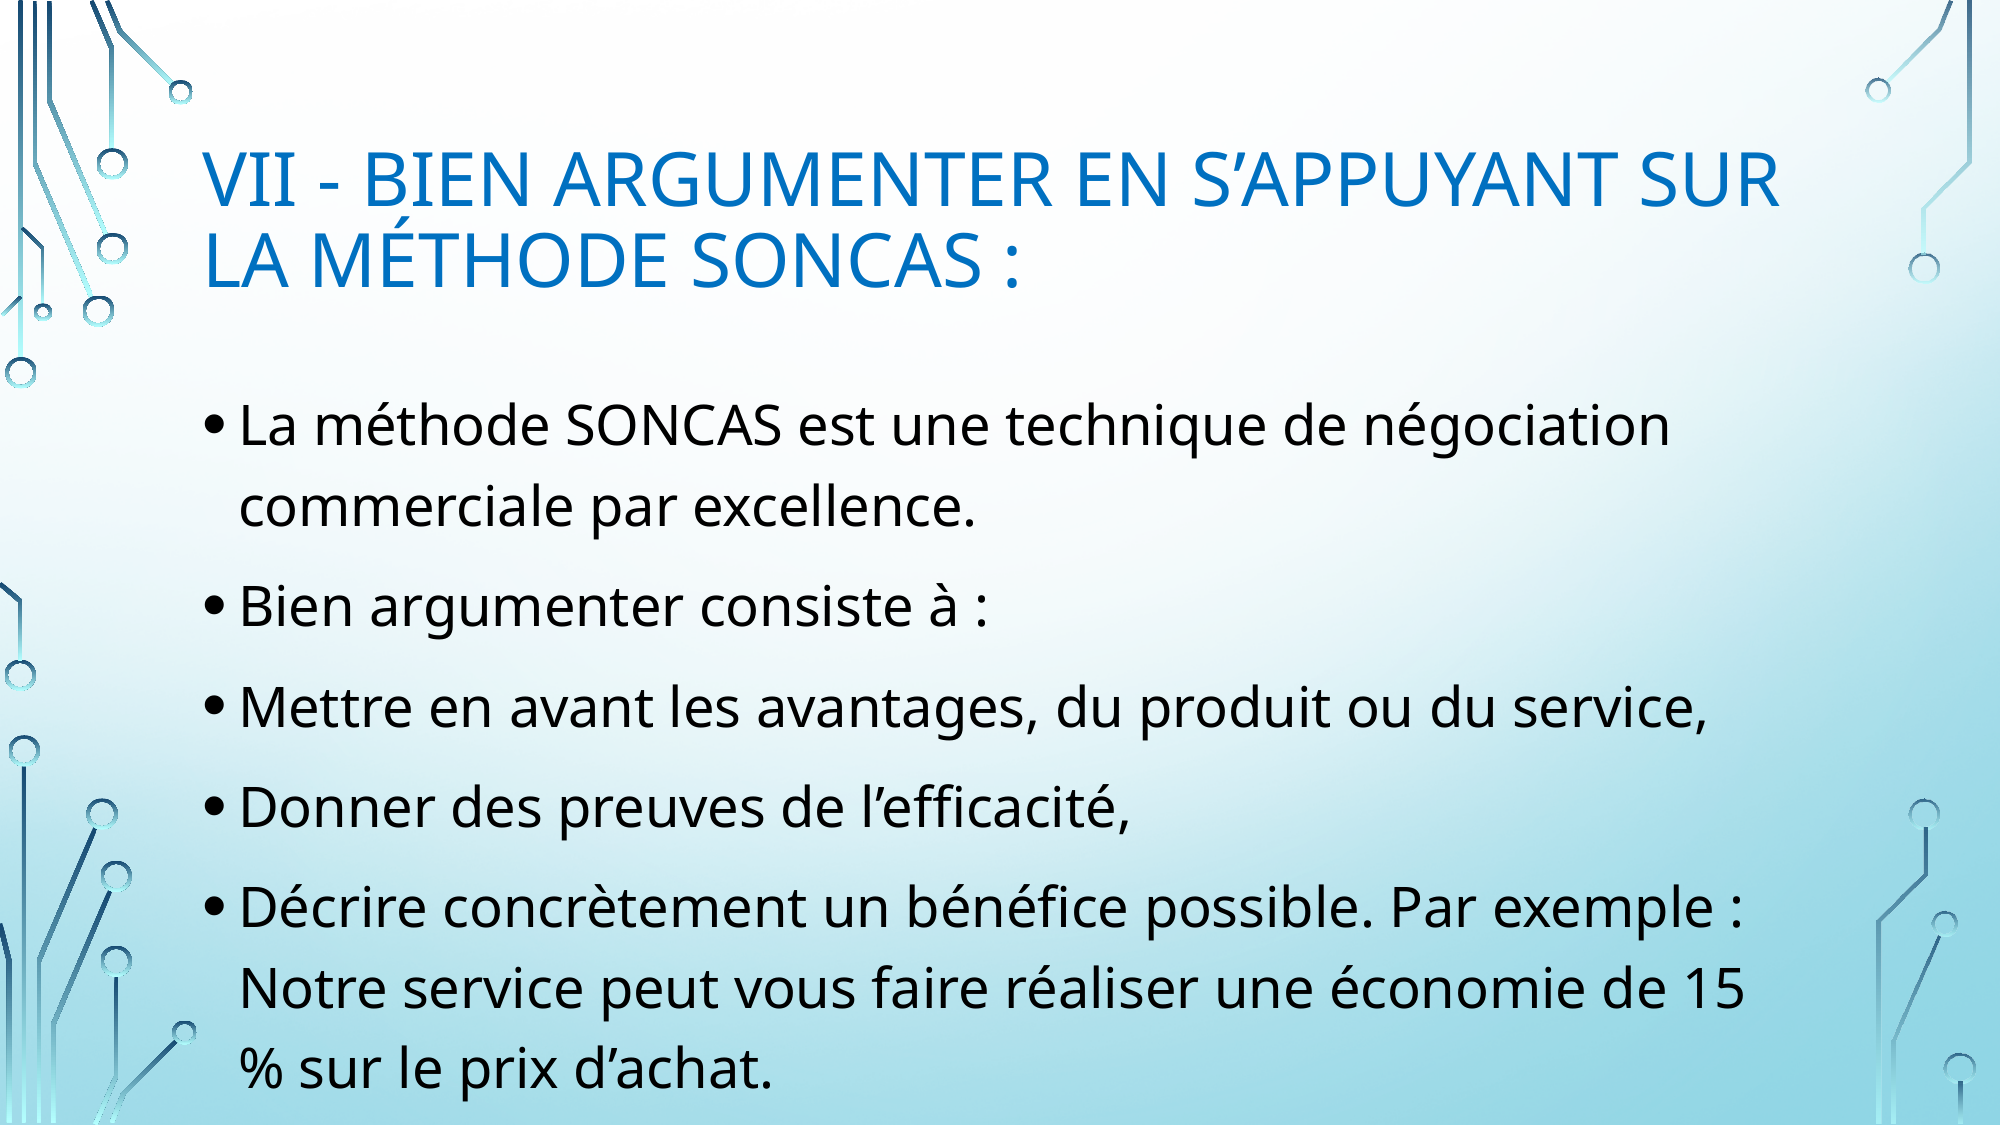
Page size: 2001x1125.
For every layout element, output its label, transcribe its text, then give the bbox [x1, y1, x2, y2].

title VII - Bien argumenter en s’appuyant sur la méthode SONCAS : [187, 101, 1813, 344]
list La méthode SONCAS est une technique de négociation commerciale par excellence. Bien argumenter consiste à : Mettre en avant les avantages, du produit ou du service, Donner des preuves de l’efficacité, Décrire concrètement un bénéfice possible. Par exemple : Notre service peut vous faire réaliser une économie de 15 % sur le prix d’achat. [187, 369, 1813, 1110]
